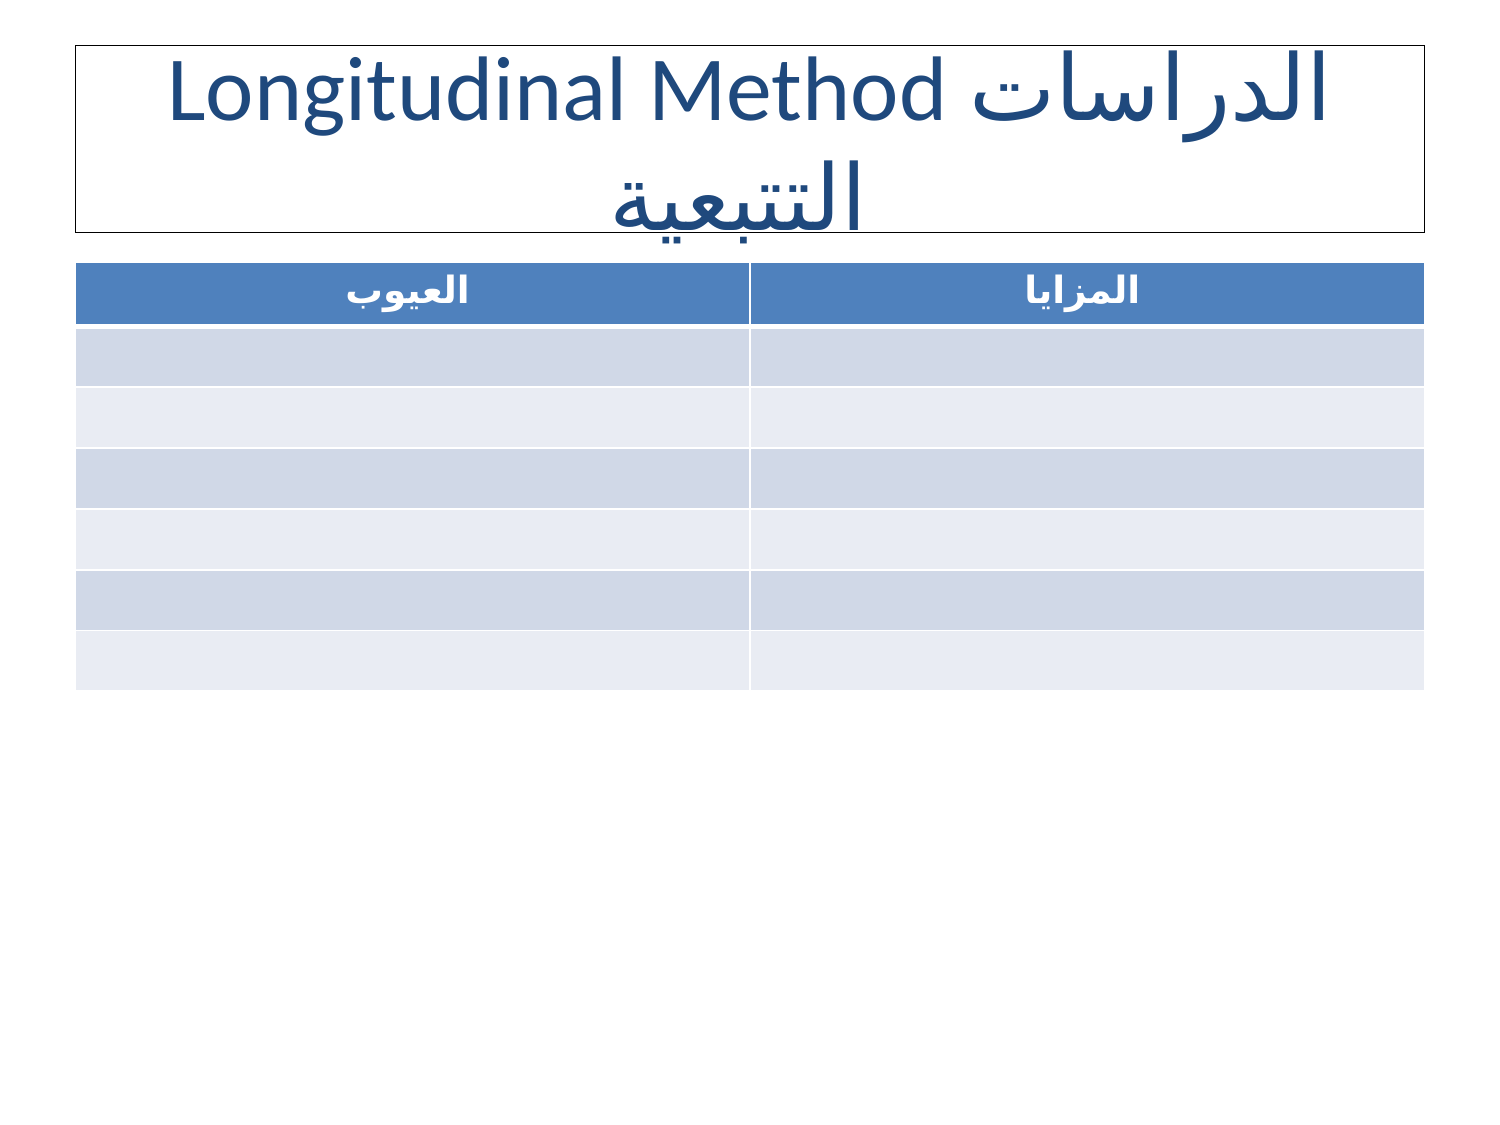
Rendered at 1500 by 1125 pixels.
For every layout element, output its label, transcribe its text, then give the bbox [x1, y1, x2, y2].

table_cell [751, 571, 1424, 630]
table_header المزايا [751, 263, 1424, 324]
table_header العيوب [76, 263, 749, 324]
table_cell [751, 388, 1424, 447]
title Longitudinal Method الدراسات التتبعية [75, 45, 1425, 233]
table_cell [76, 510, 749, 569]
table_cell [751, 449, 1424, 508]
table_cell [751, 510, 1424, 569]
table_cell [76, 631, 749, 690]
table_cell [76, 388, 749, 447]
table_cell [751, 631, 1424, 690]
table_cell [751, 329, 1424, 386]
table_cell [76, 449, 749, 508]
table_cell [76, 571, 749, 630]
table_cell [76, 329, 749, 386]
